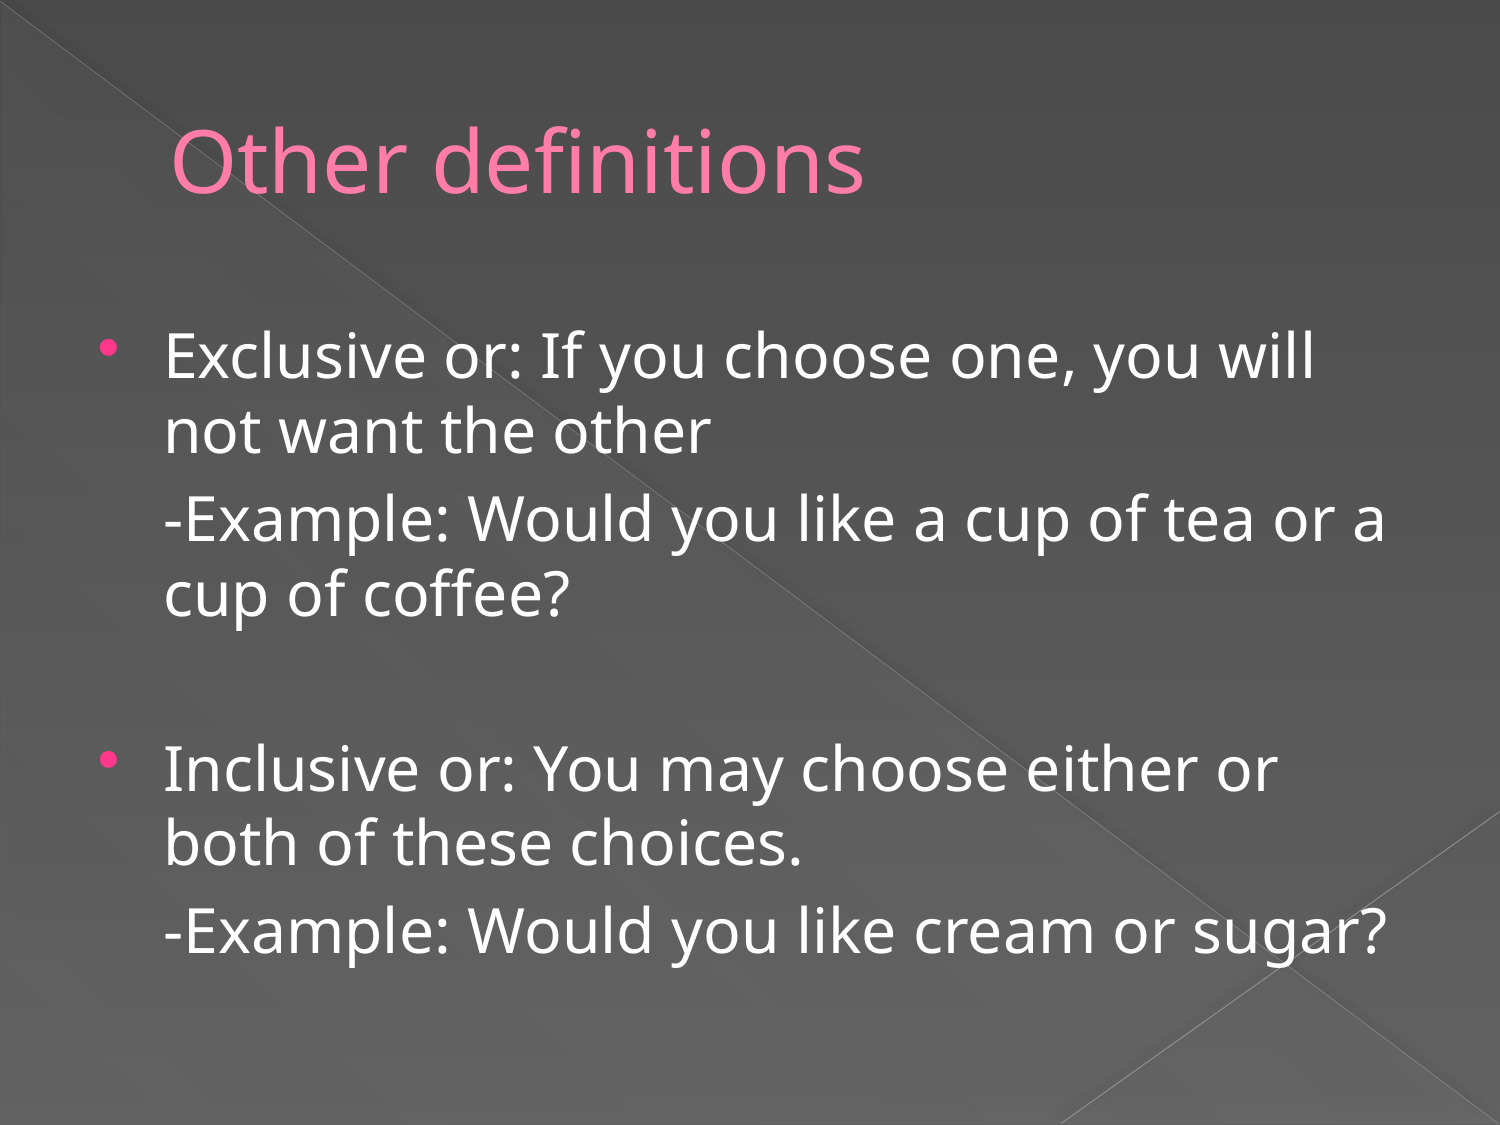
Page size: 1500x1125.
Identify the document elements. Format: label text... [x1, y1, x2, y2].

title Other definitions [75, 43, 1425, 274]
list Exclusive or: If you choose one, you will not want the other -Example: Would you like a cup of tea or a cup of coffee? Inclusive or: You may choose either or both of these choices. -Example: Would you like cream or sugar? [75, 308, 1425, 1059]
